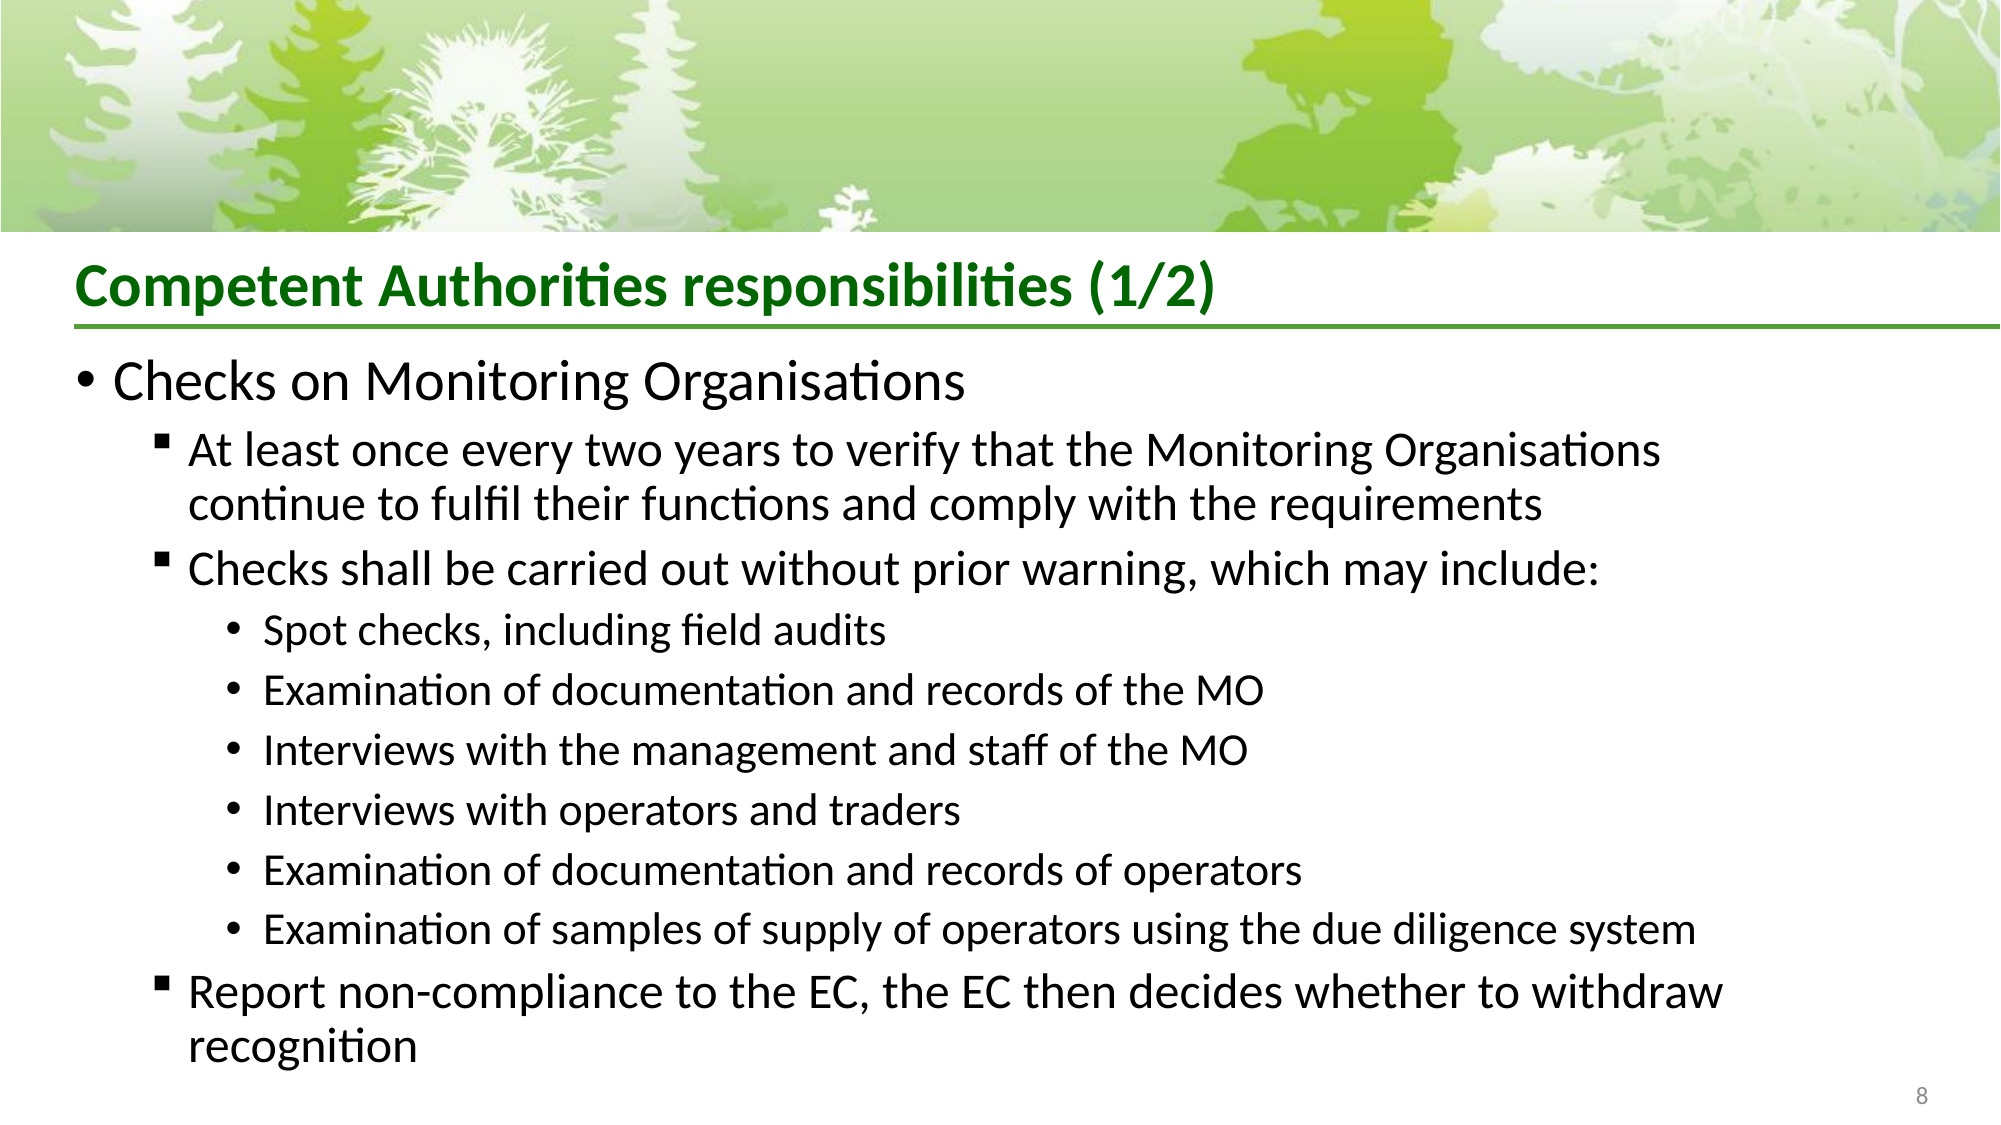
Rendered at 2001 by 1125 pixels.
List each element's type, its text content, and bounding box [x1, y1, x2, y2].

picture [0, 0, 2000, 232]
slide_number 8 [1493, 1065, 1944, 1125]
list Checks on Monitoring Organisations At least once every two years to verify that the Monitoring Organisations continue to fulfil their functions and comply with the requirements Checks shall be carried out without prior warning, which may include: Spot checks, including field audits Examination of documentation and records of the MO Interviews with the management and staff of the MO Interviews with operators and traders Examination of documentation and records of operators Examination of samples of supply of operators using the due diligence system Report non-compliance to the EC, the EC then decides whether to withdraw recognition [60, 342, 1797, 1125]
title Competent Authorities responsibilities (1/2) [60, 192, 1792, 342]
